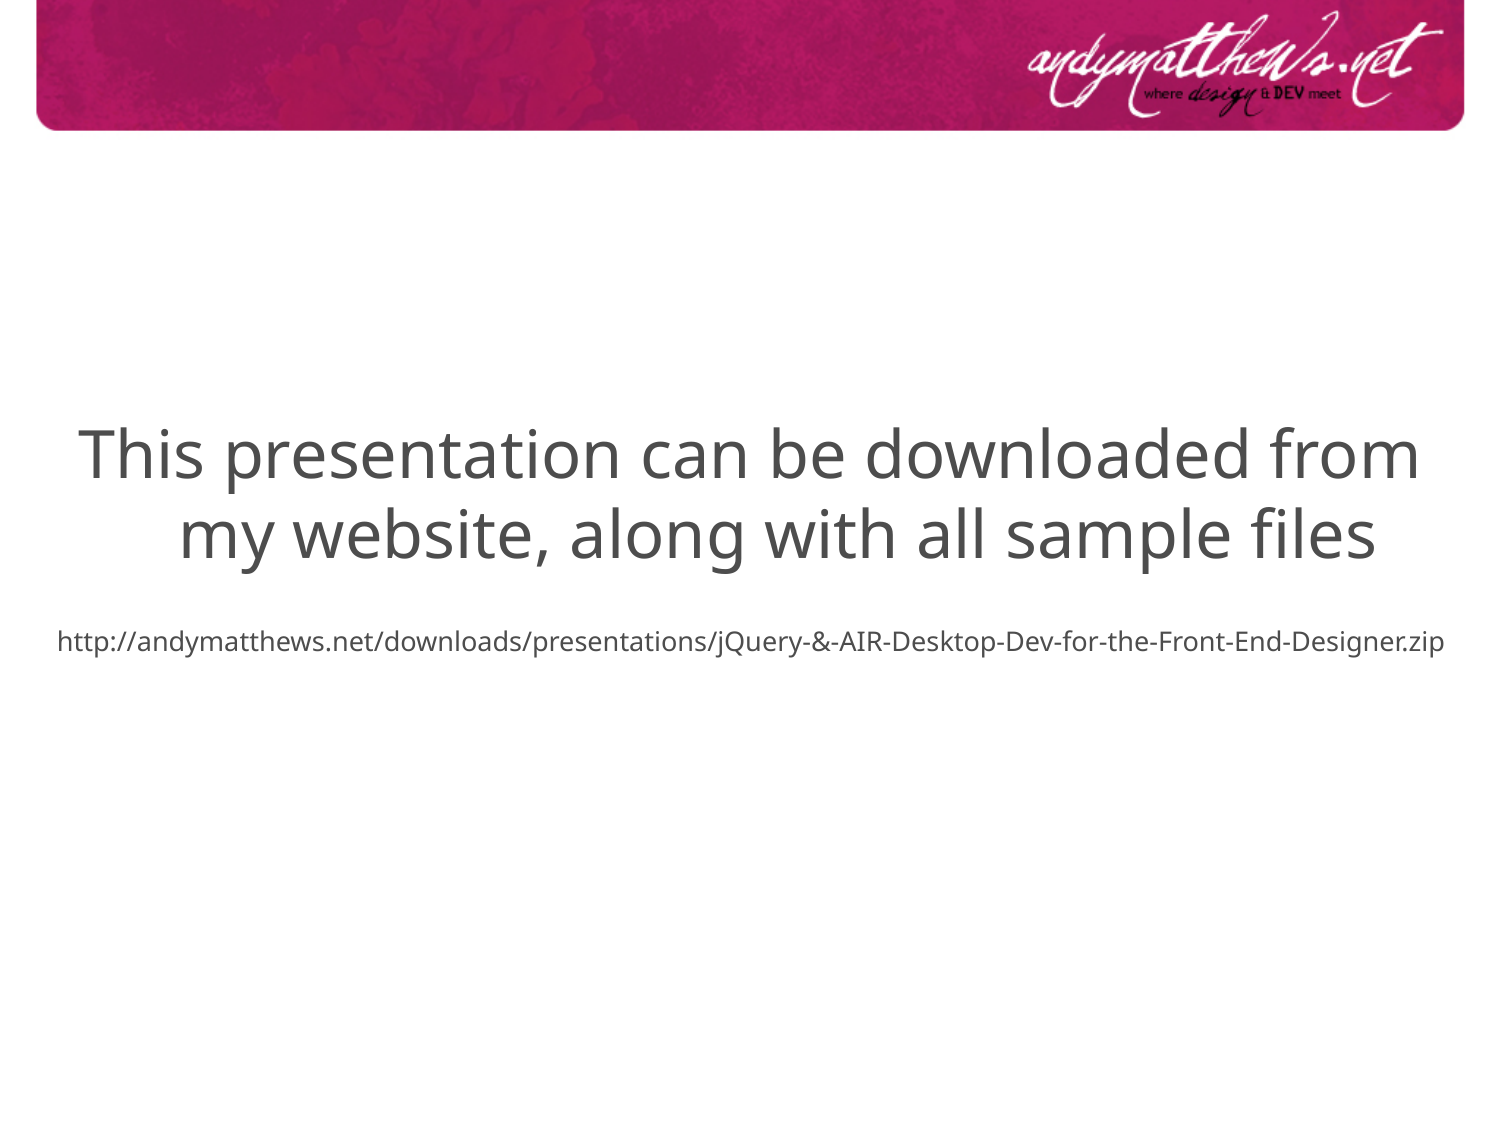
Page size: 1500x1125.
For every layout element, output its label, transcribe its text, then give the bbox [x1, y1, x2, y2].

picture [0, 0, 1500, 1125]
list This presentation can be downloaded from my website, along with all sample files http://andymatthews.net/downloads/presentations/jQuery-&-AIR-Desktop-Dev-for-the-Front-End-Designer.zip [37, 403, 1465, 825]
